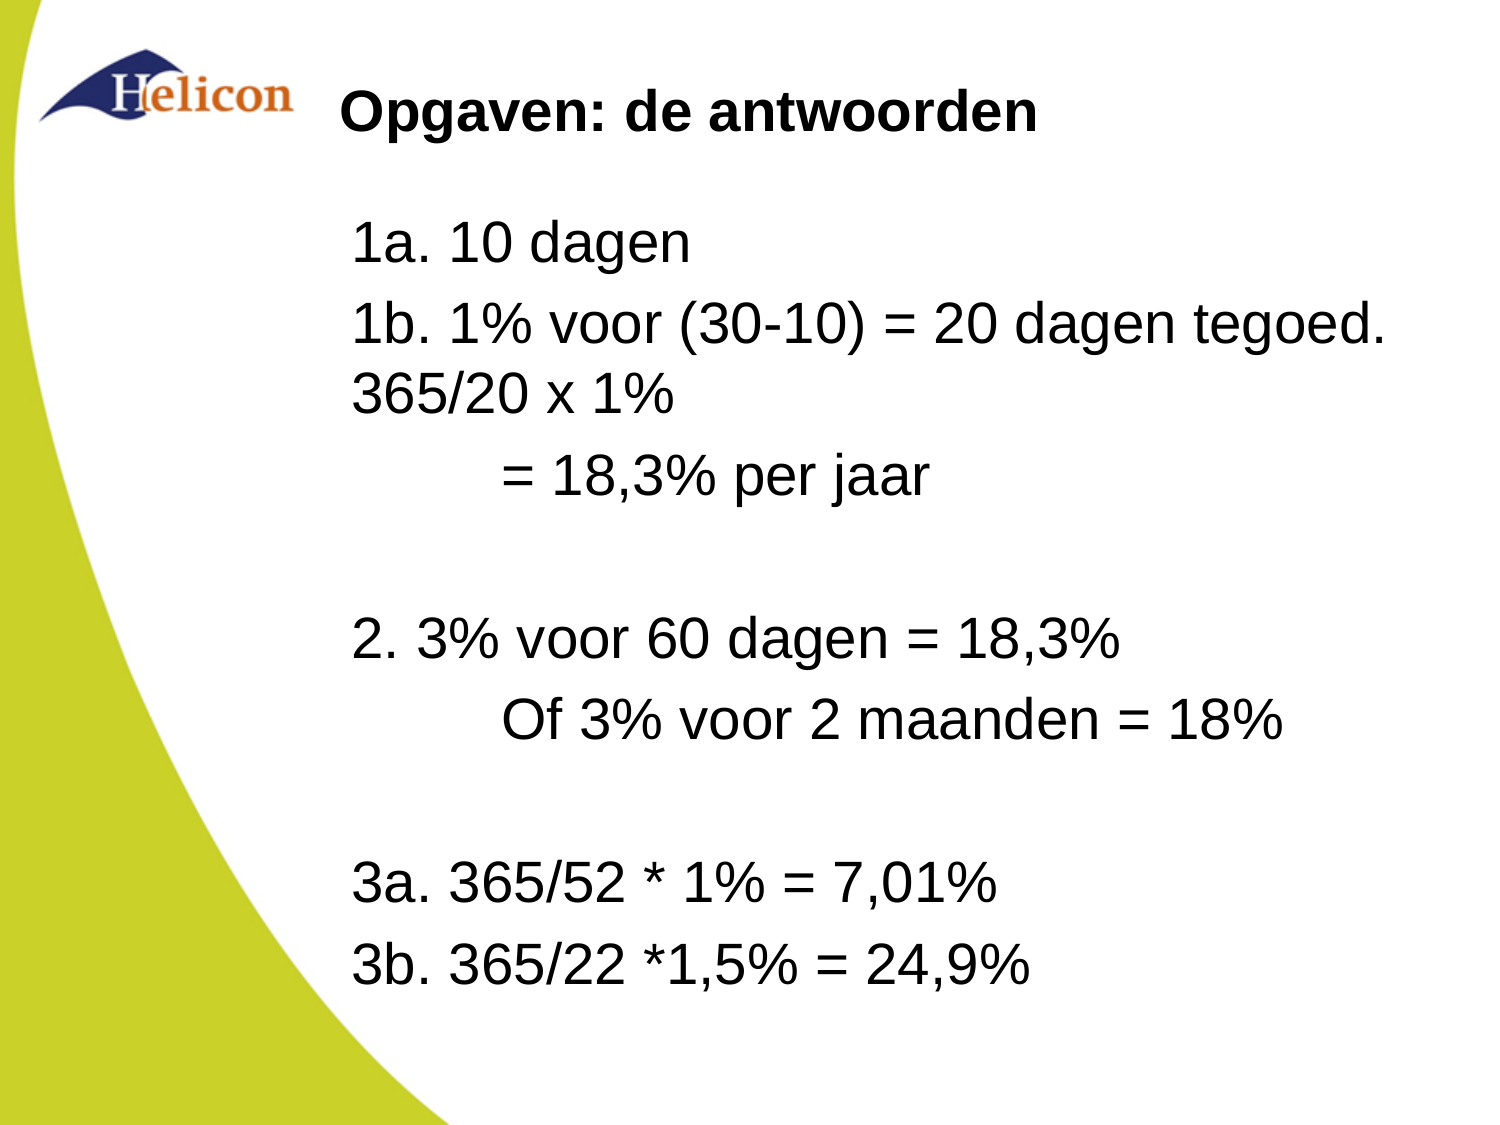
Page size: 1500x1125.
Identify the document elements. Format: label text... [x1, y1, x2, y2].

picture [0, 0, 1500, 1125]
title Opgaven: de antwoorden [324, 54, 1415, 161]
list 1a. 10 dagen 1b. 1% voor (30-10) = 20 dagen tegoed. 365/20 x 1% = 18,3% per jaar 2. 3% voor 60 dagen = 18,3% Of 3% voor 2 maanden = 18% 3a. 365/52 * 1% = 7,01% 3b. 365/22 *1,5% = 24,9% [336, 196, 1425, 1005]
